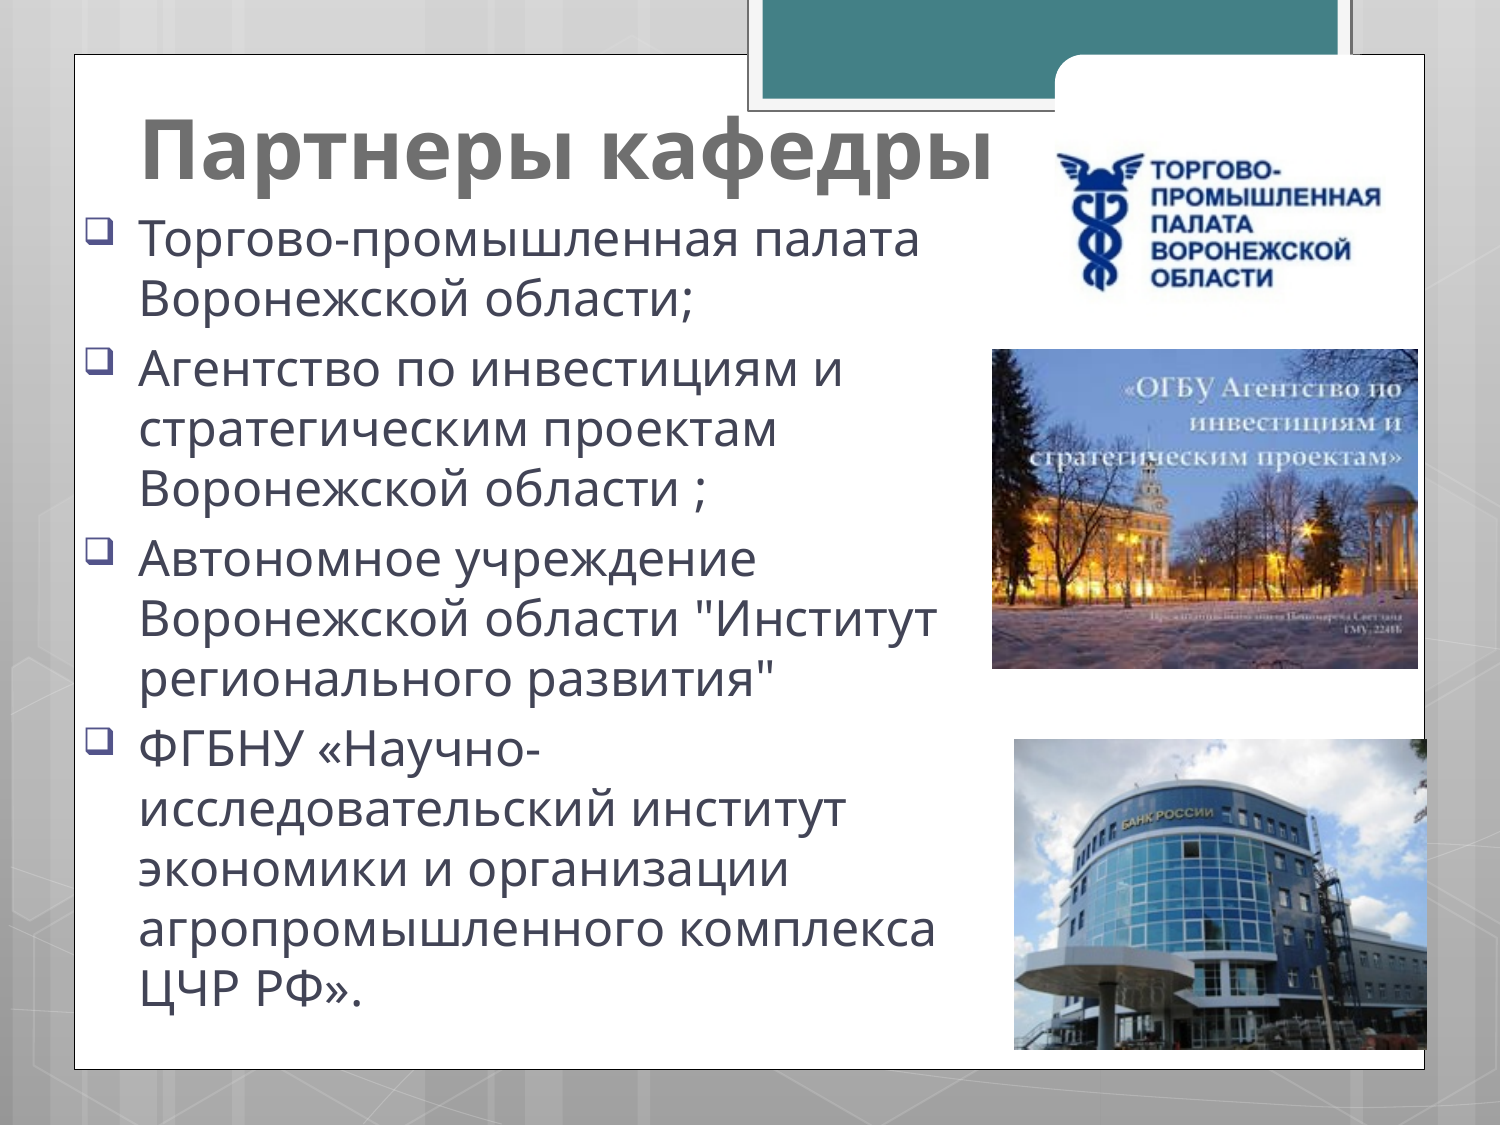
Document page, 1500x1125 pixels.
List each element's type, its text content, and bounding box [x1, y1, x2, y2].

title Партнеры кафедры [123, 66, 1040, 204]
picture [1013, 739, 1427, 1050]
picture [991, 54, 1418, 670]
list Торгово-промышленная палата Воронежской области; Агентство по инвестициям и стратегическим проектам Воронежской области ; Автономное учреждение Воронежской области "Институт регионального развития" ФГБНУ «Научно-исследовательский институт экономики и организации агропромышленного комплекса ЦЧР РФ». [67, 198, 1012, 1055]
